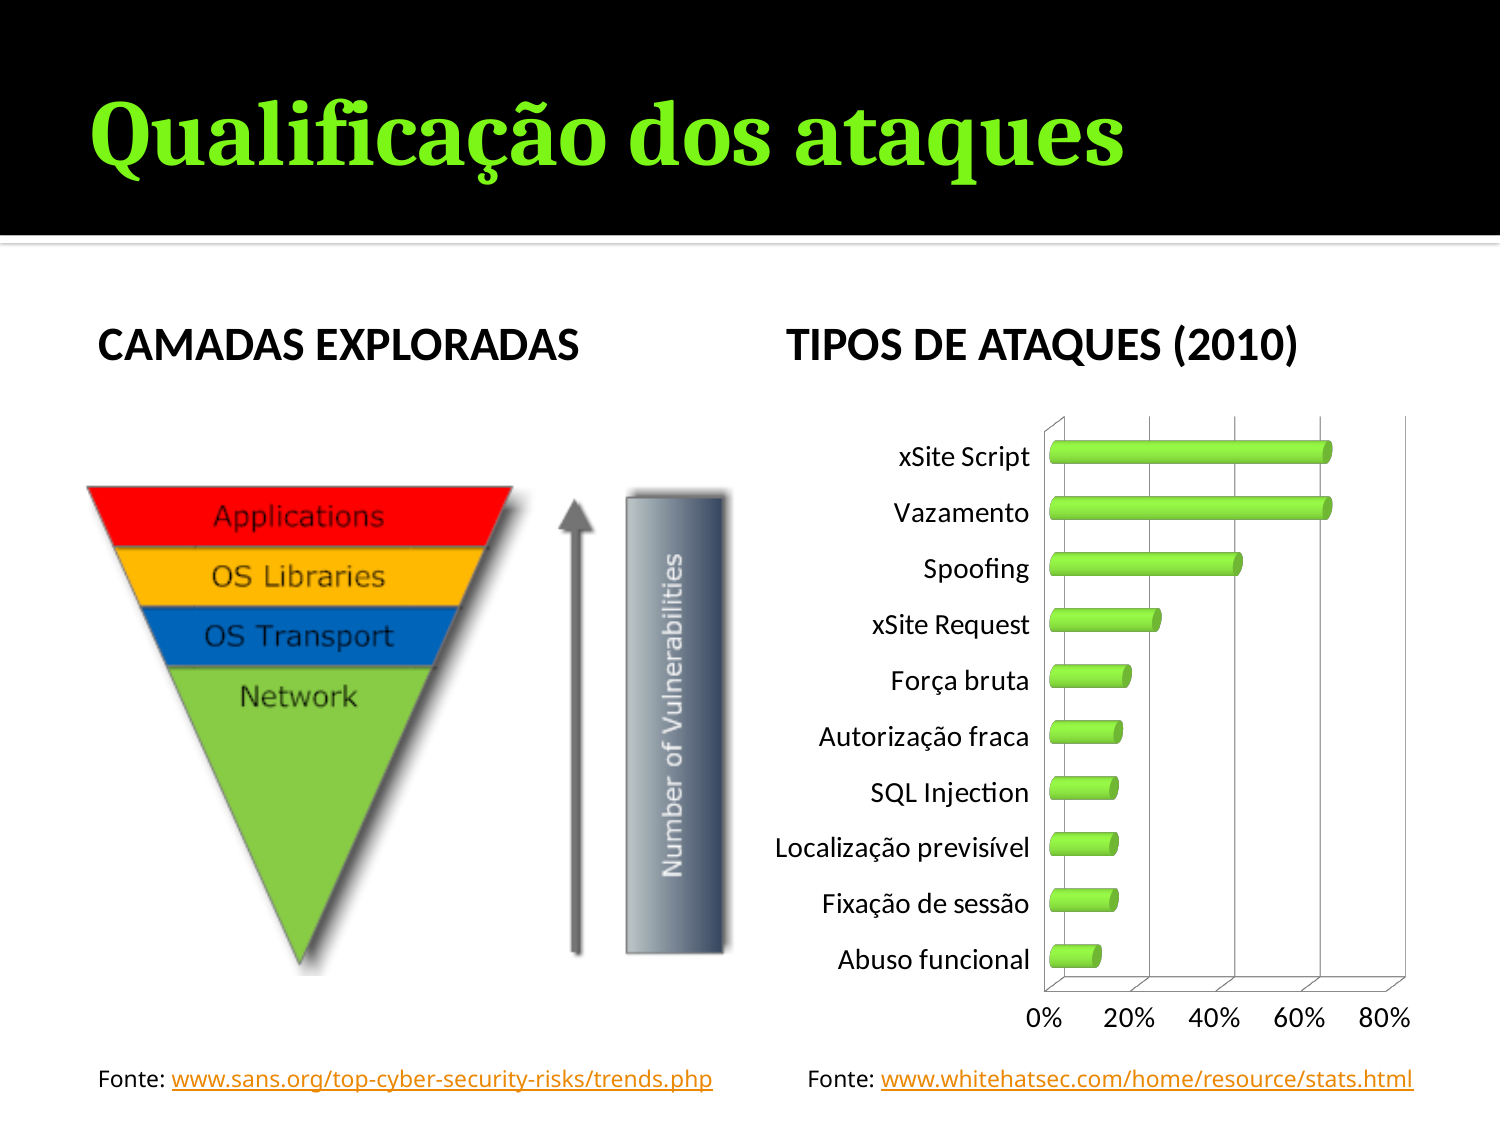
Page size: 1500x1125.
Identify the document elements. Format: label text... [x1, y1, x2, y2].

title Qualificação dos ataques [75, 24, 1425, 231]
list Camadas exploradas [75, 278, 738, 396]
text_box Fonte: www.whitehatsec.com/home/resource/stats.html [792, 1056, 1429, 1103]
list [78, 479, 740, 976]
text_box Fonte: www.sans.org/top-cyber-security-risks/trends.php [83, 1056, 728, 1103]
chart [761, 401, 1425, 1050]
list Tipos de ataques (2010) [761, 278, 1425, 396]
